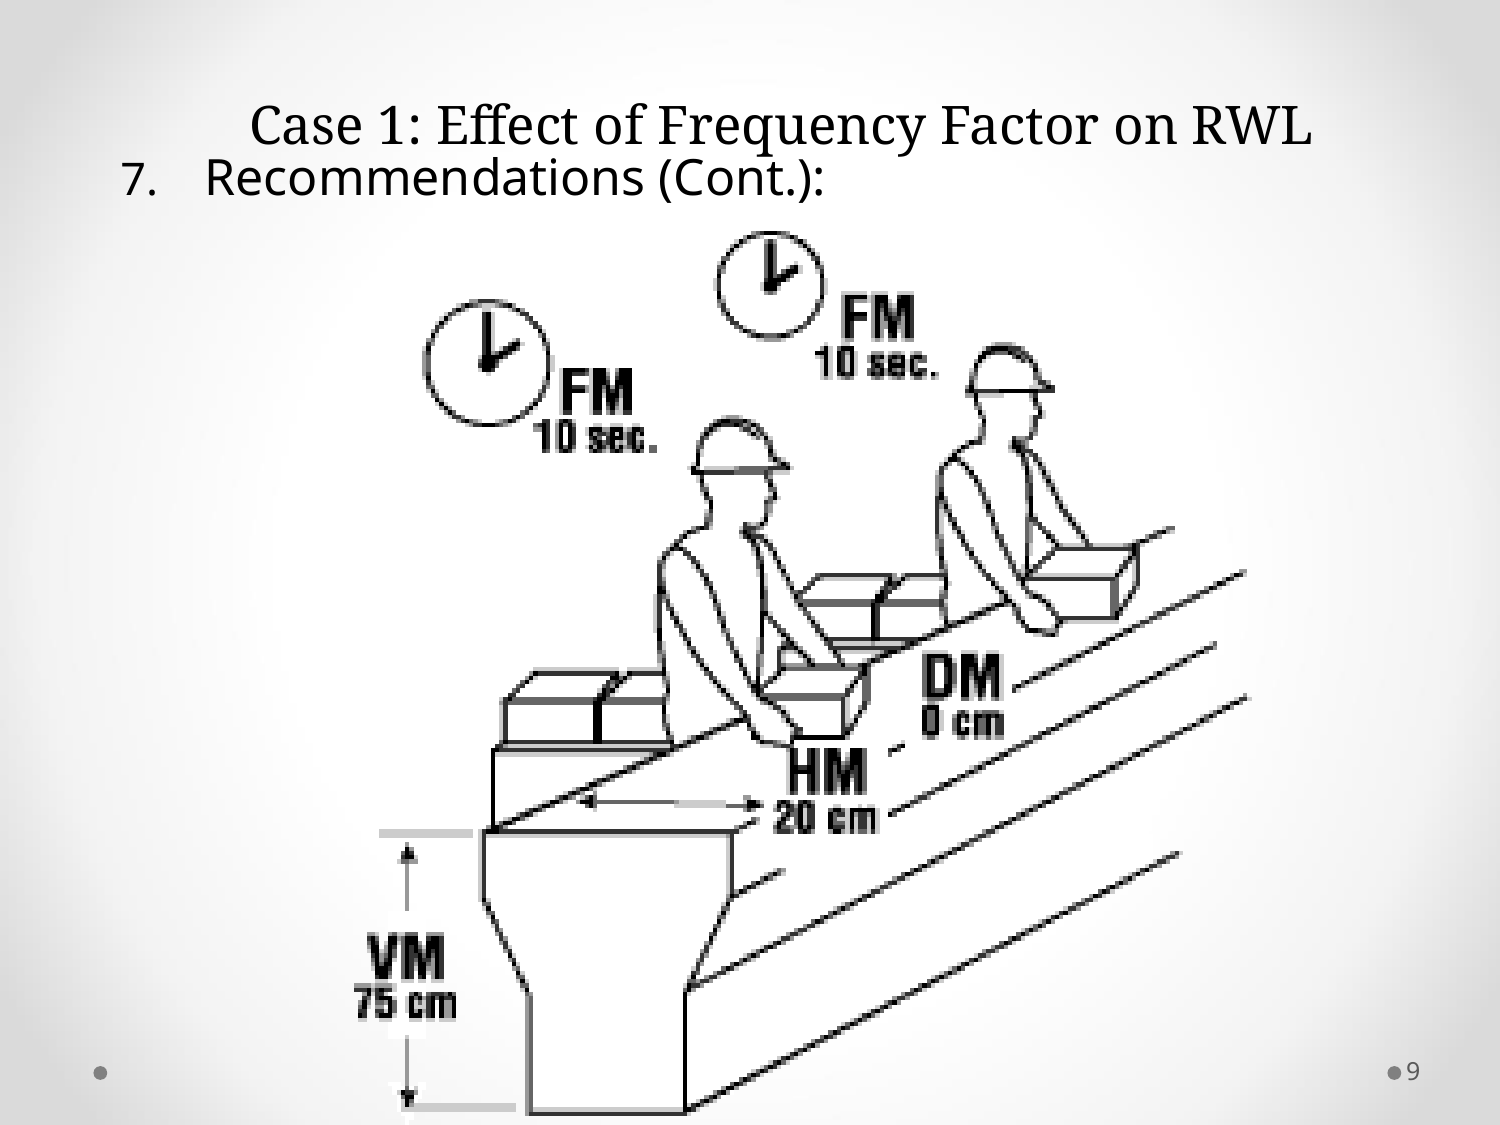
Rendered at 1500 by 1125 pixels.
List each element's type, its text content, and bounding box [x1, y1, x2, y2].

picture [0, 0, 1500, 1125]
slide_number 9 [1401, 1042, 1494, 1103]
title Case 1: Effect of Frequency Factor on RWL [62, 62, 1500, 163]
list Recommendations (Cont.): [87, 137, 1438, 1113]
